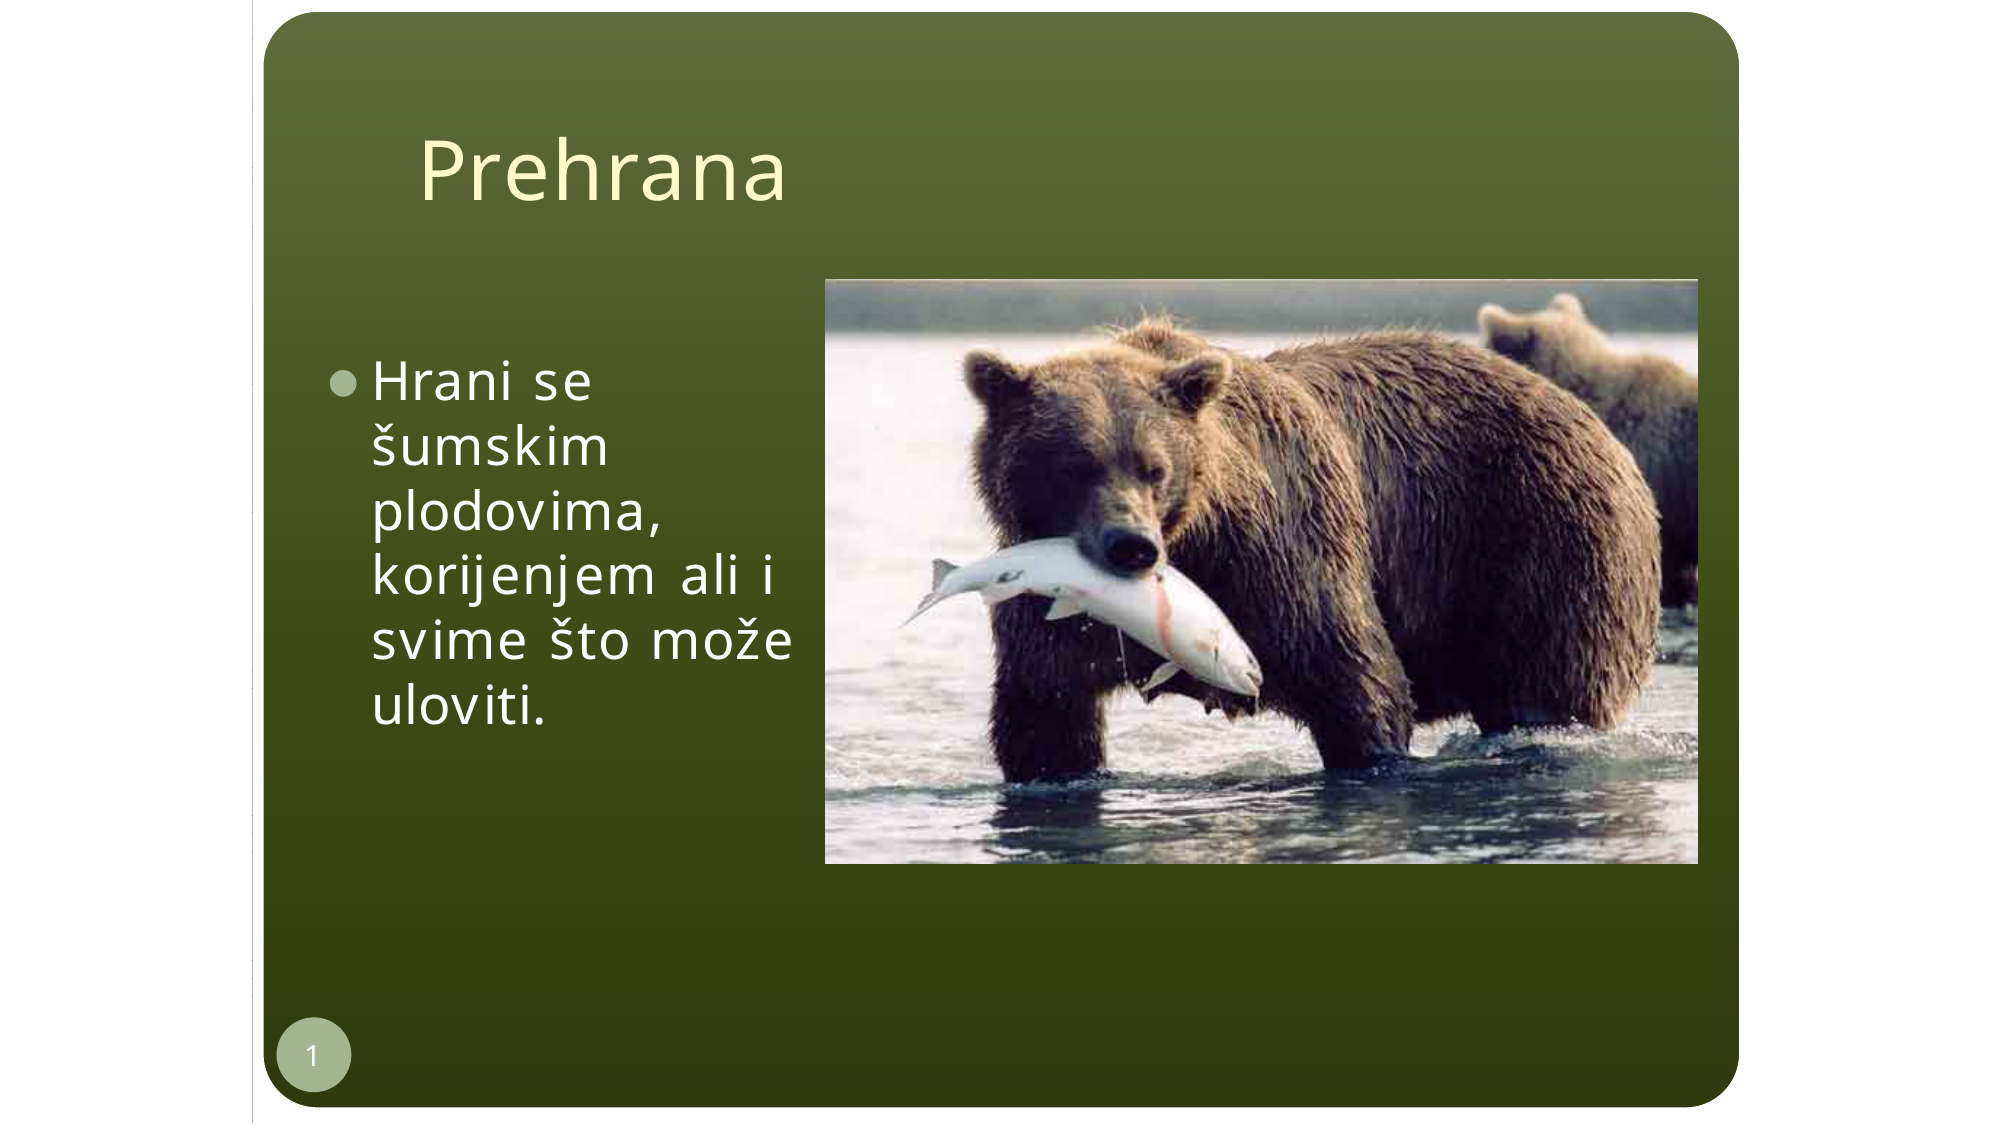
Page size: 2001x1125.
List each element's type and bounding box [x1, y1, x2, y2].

text_box [252, 0, 1750, 1123]
